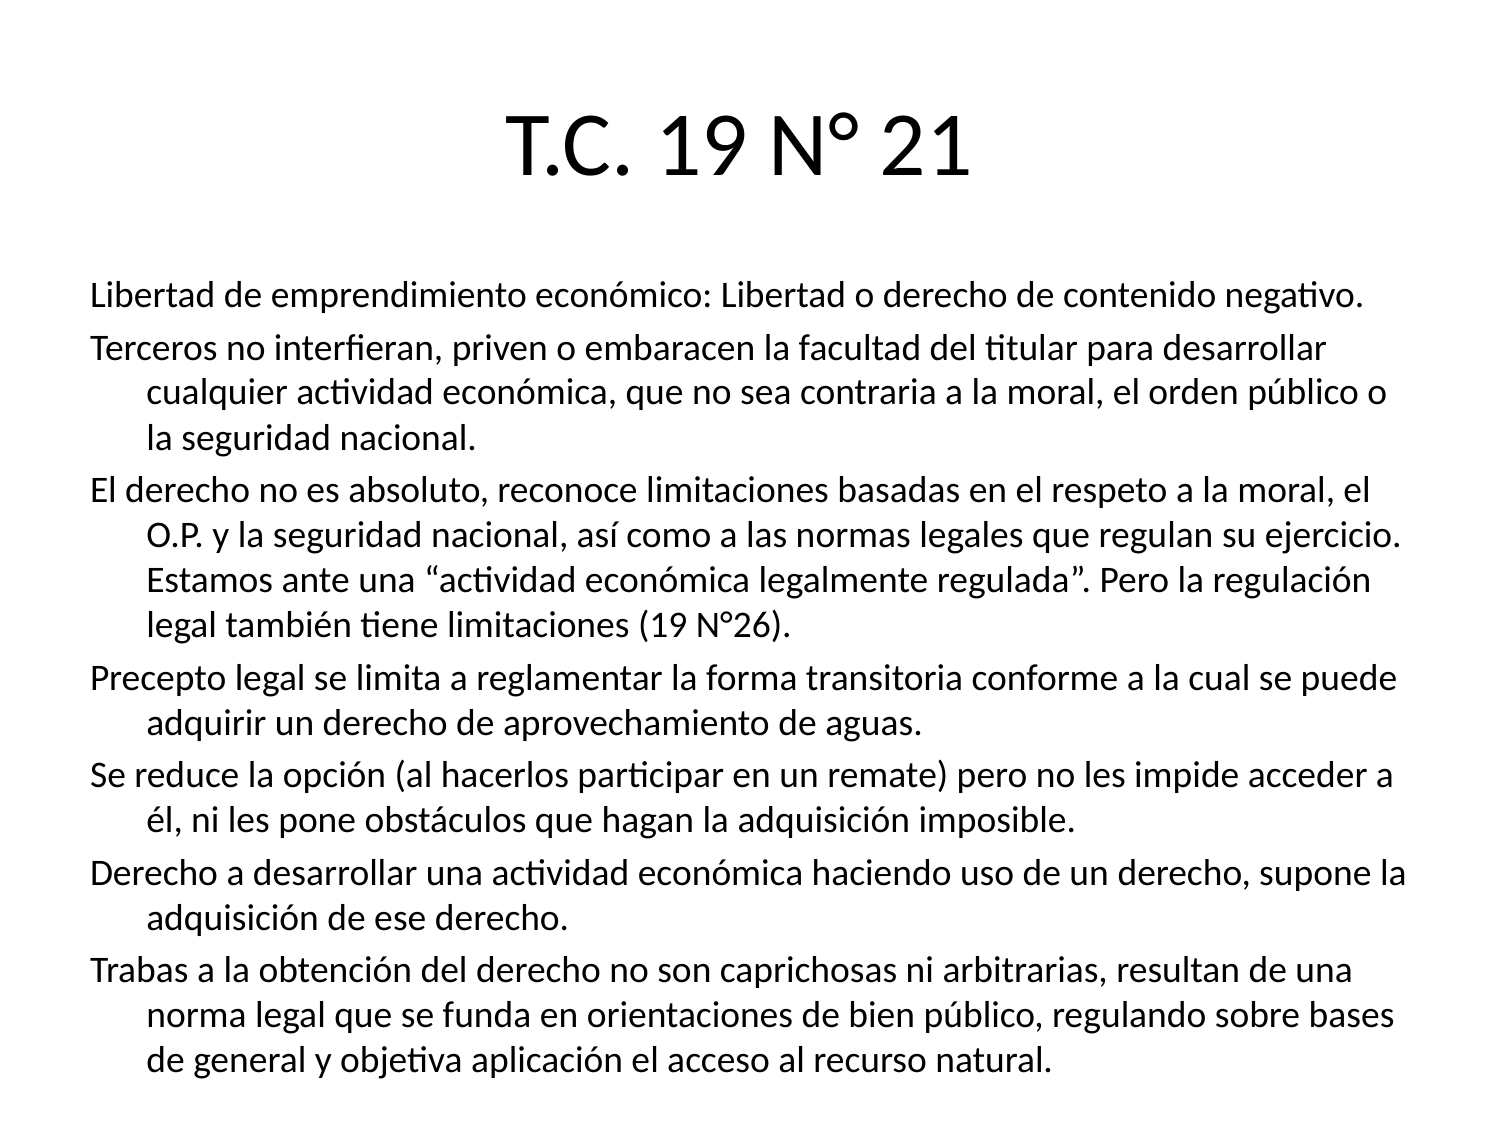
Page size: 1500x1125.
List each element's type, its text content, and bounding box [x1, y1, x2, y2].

title T.C. 19 N° 21 [75, 45, 1425, 233]
list Libertad de emprendimiento económico: Libertad o derecho de contenido negativo. Terceros no interfieran, priven o embaracen la facultad del titular para desarrollar cualquier actividad económica, que no sea contraria a la moral, el orden público o la seguridad nacional. El derecho no es absoluto, reconoce limitaciones basadas en el respeto a la moral, el O.P. y la seguridad nacional, así como a las normas legales que regulan su ejercicio. Estamos ante una “actividad económica legalmente regulada”. Pero la regulación legal también tiene limitaciones (19 N°26). Precepto legal se limita a reglamentar la forma transitoria conforme a la cual se puede adquirir un derecho de aprovechamiento de aguas. Se reduce la opción (al hacerlos participar en un remate) pero no les impide acceder a él, ni les pone obstáculos que hagan la adquisición imposible. Derecho a desarrollar una actividad económica haciendo uso de un derecho, supone la adquisición de ese derecho. Trabas a la obtención del derecho no son caprichosas ni arbitrarias, resultan de una norma legal que se funda en orientaciones de bien público, regulando sobre bases de general y objetiva aplicación el acceso al recurso natural. [75, 262, 1425, 1090]
